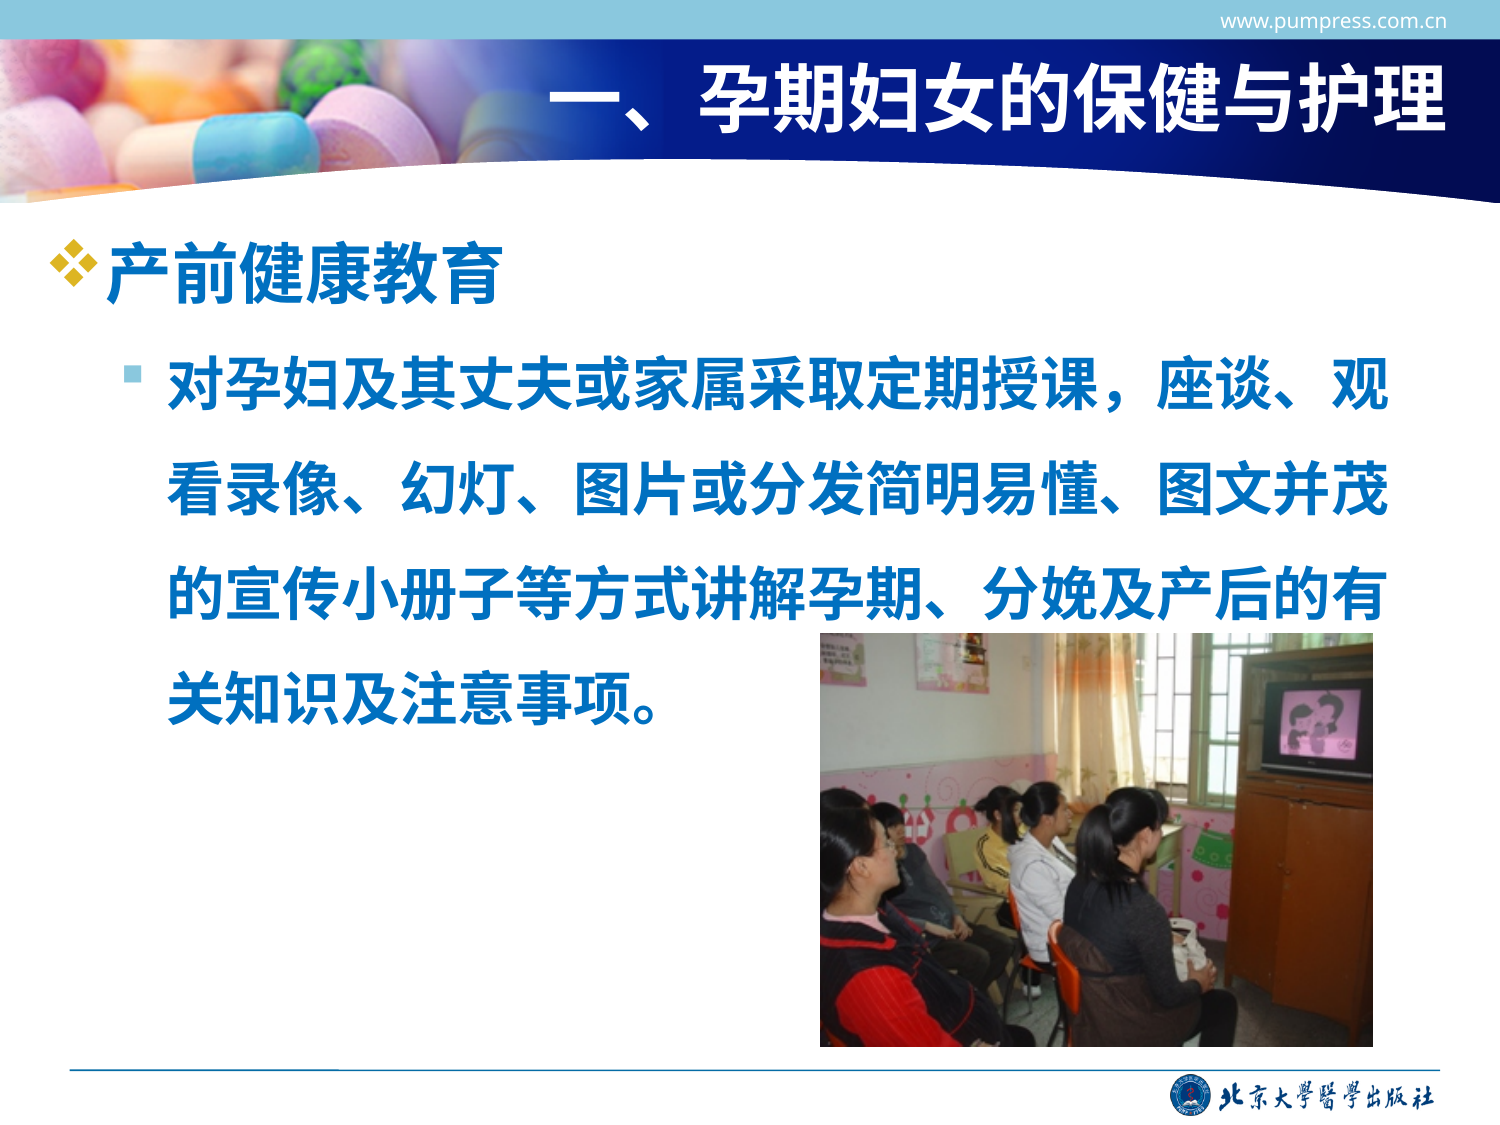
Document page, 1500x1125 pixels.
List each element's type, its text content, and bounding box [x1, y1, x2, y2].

picture [1170, 1074, 1436, 1118]
slide_number www.pumpress.com.cn [1024, 0, 1463, 38]
title 一、孕期妇女的保健与护理 [137, 49, 1463, 143]
picture [0, 40, 1500, 203]
list 产前健康教育 对孕妇及其丈夫或家属采取定期授课，座谈、观看录像、幻灯、图片或分发简明易懂、图文并茂的宣传小册子等方式讲解孕期、分娩及产后的有关知识及注意事项。 [29, 184, 1436, 1026]
picture [820, 633, 1373, 1048]
